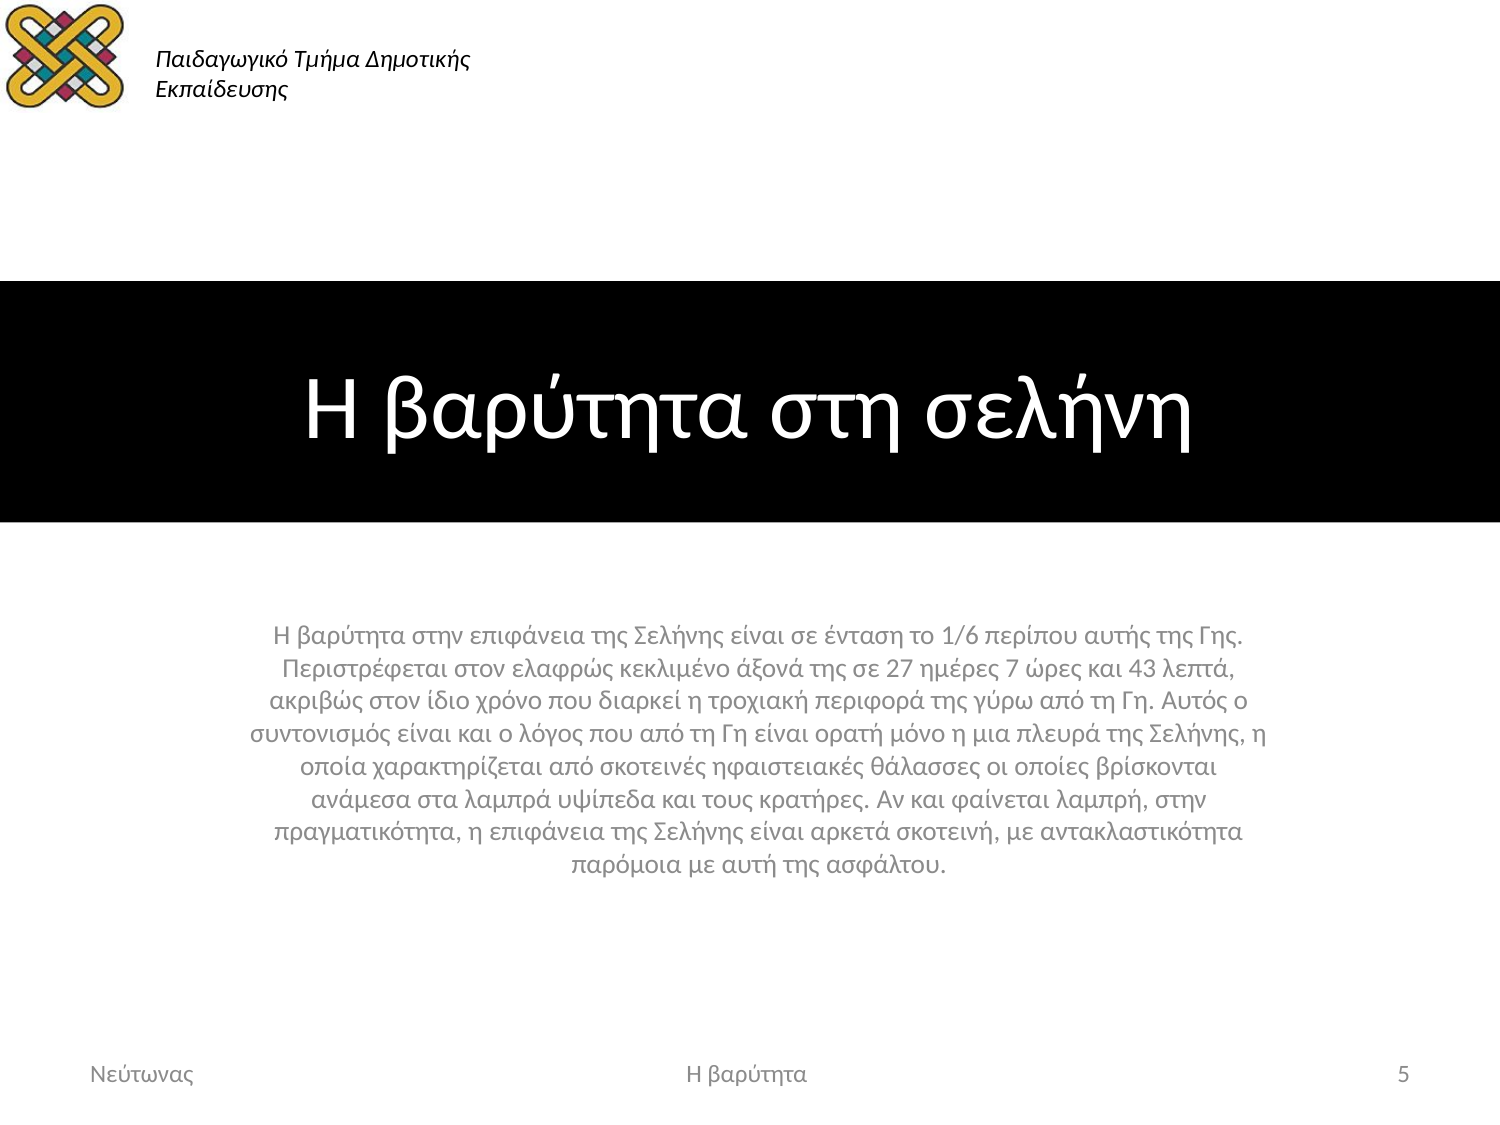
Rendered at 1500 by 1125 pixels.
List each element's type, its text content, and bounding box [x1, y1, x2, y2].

slide_number Νεύτωνας [75, 1042, 425, 1103]
subtitle Η βαρύτητα στην επιφάνεια της Σελήνης είναι σε ένταση το 1/6 περίπου αυτής της Γης. Περιστρέφεται στον ελαφρώς κεκλιμένο άξονά της σε 27 ημέρες 7 ώρες και 43 λεπτά, ακριβώς στον ίδιο χρόνο που διαρκεί η τροχιακή περιφορά της γύρω από τη Γη. Αυτός ο συντονισμός είναι και ο λόγος που από τη Γη είναι ορατή μόνο η μια πλευρά της Σελήνης, η οποία χαρακτηρίζεται από σκοτεινές ηφαιστειακές θάλασσες οι οποίες βρίσκονται ανάμεσα στα λαμπρά υψίπεδα και τους κρατήρες. Αν και φαίνεται λαμπρή, στην πραγματικότητα, η επιφάνεια της Σελήνης είναι αρκετά σκοτεινή, με αντακλαστικότητα παρόμοια με αυτή της ασφάλτου. [234, 609, 1285, 897]
slide_number 5 [1074, 1042, 1425, 1103]
picture [0, 0, 129, 113]
title Η βαρύτητα στη σελήνη [0, 281, 1500, 523]
footer Η βαρύτητα [512, 1042, 988, 1103]
